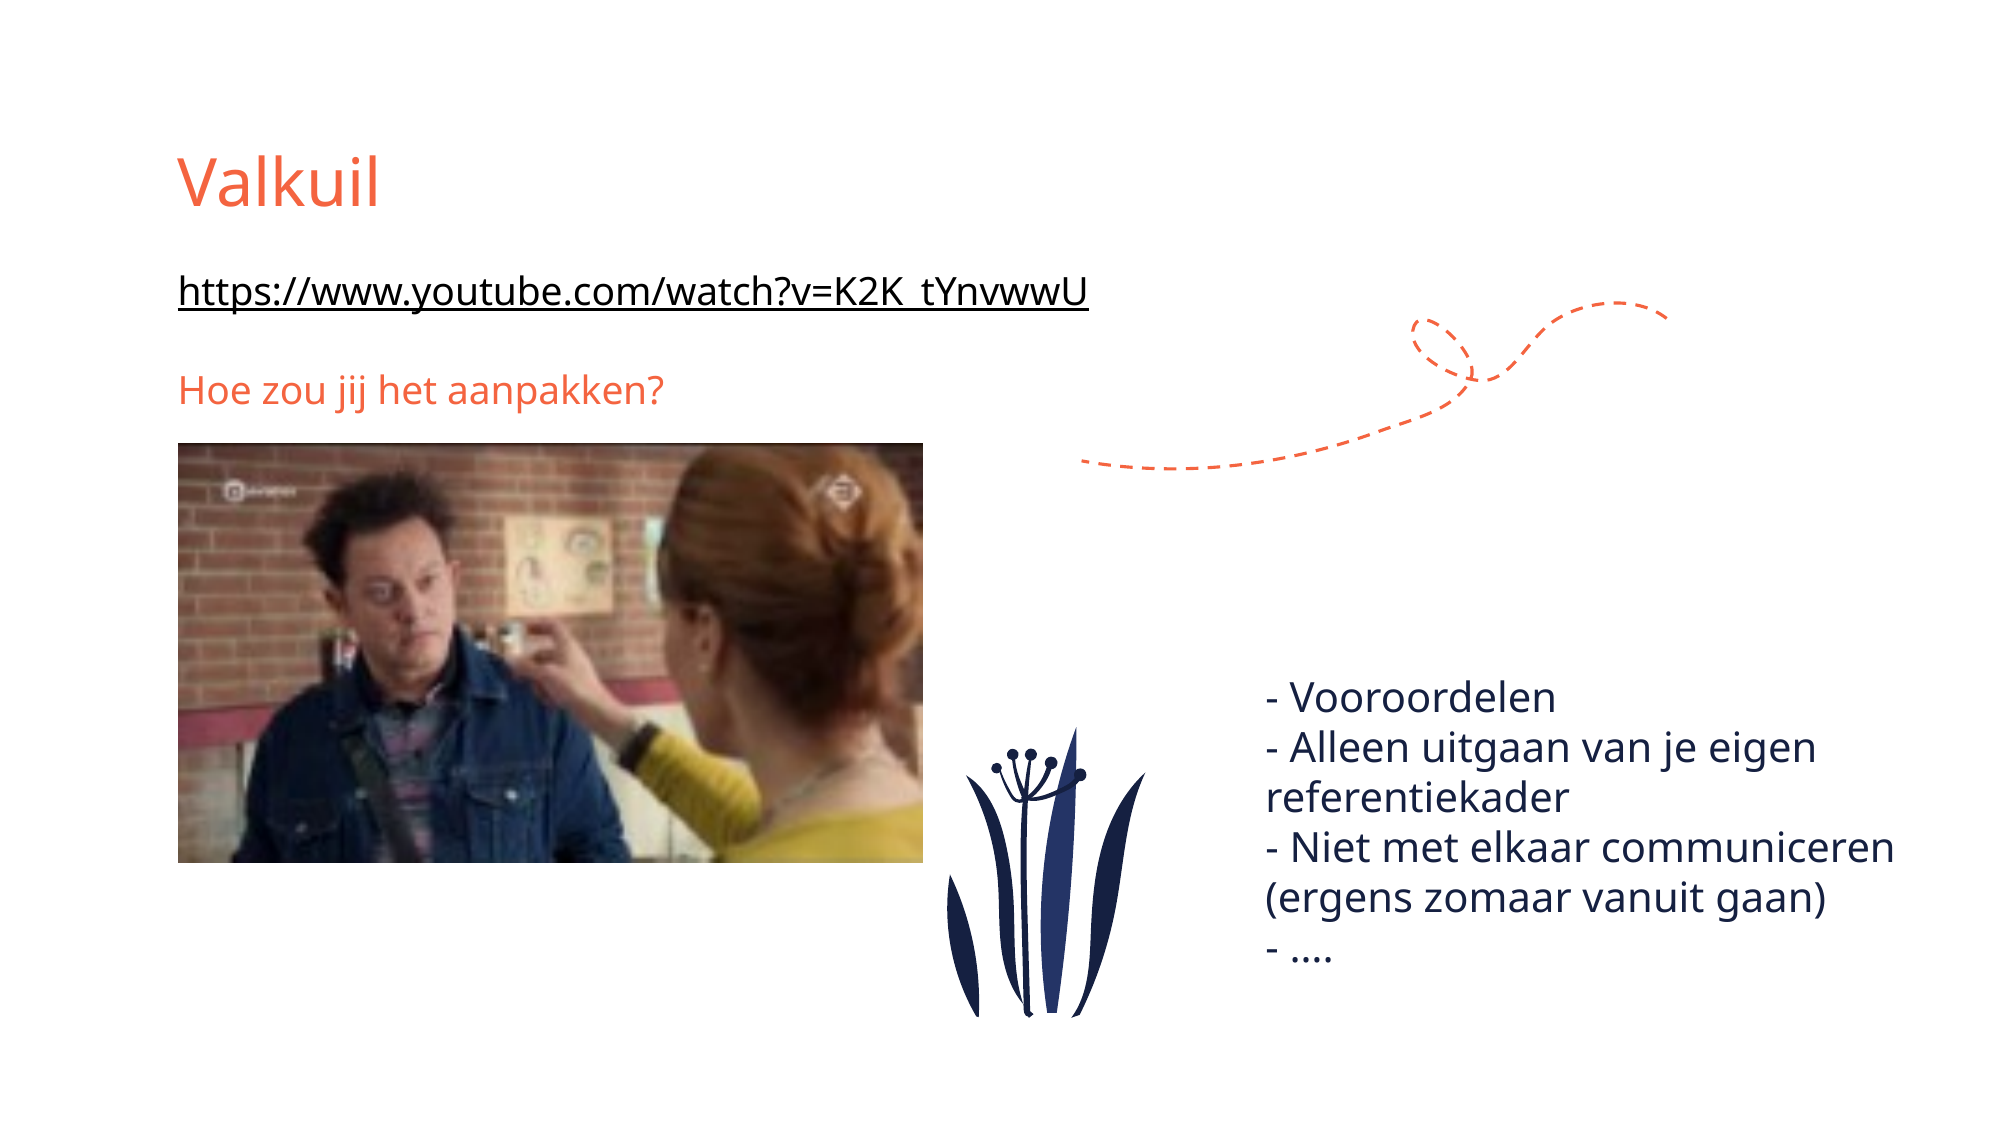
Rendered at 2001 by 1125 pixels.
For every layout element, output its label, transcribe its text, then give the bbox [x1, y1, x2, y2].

list Valkuil https://www.youtube.com/watch?v=K2K_tYnvwwU Hoe zou jij het aanpakken? [157, 119, 1232, 1001]
text_box [1081, 302, 1667, 469]
title - Vooroordelen - Alleen uitgaan van je eigen referentiekader - Niet met elkaar communiceren (ergens zomaar vanuit gaan) - …. [1250, 655, 1981, 989]
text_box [941, 726, 1146, 1019]
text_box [177, 442, 924, 864]
